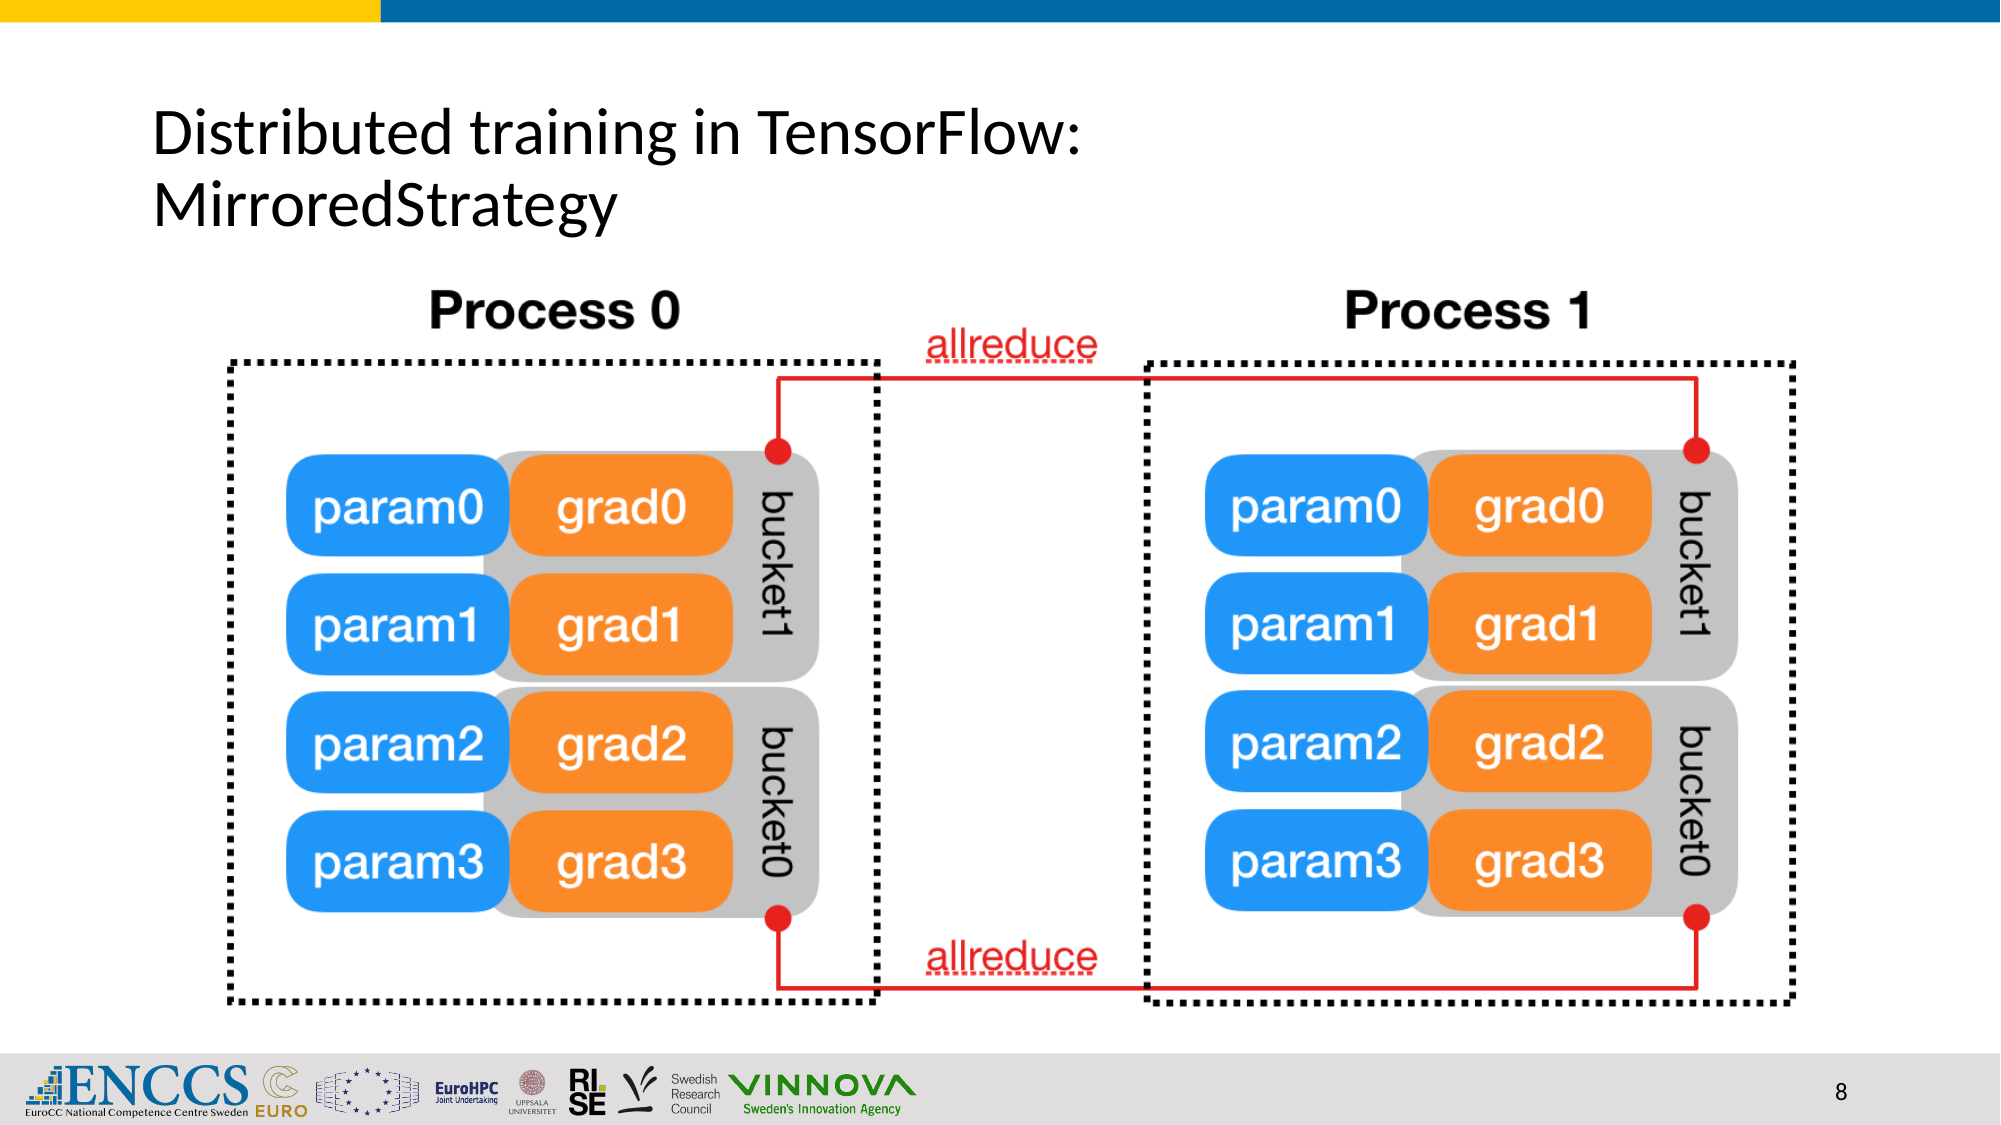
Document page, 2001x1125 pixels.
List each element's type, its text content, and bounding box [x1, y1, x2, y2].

picture [26, 1065, 248, 1118]
picture [618, 1066, 723, 1116]
picture [507, 1068, 558, 1116]
picture [256, 1066, 307, 1117]
picture [727, 1074, 917, 1116]
slide_number 8 [1412, 1060, 1863, 1121]
picture [569, 1068, 606, 1116]
title Distributed training in TensorFlow: MirroredStrategy [137, 59, 1863, 278]
picture [175, 255, 1829, 1037]
picture [316, 1067, 498, 1116]
